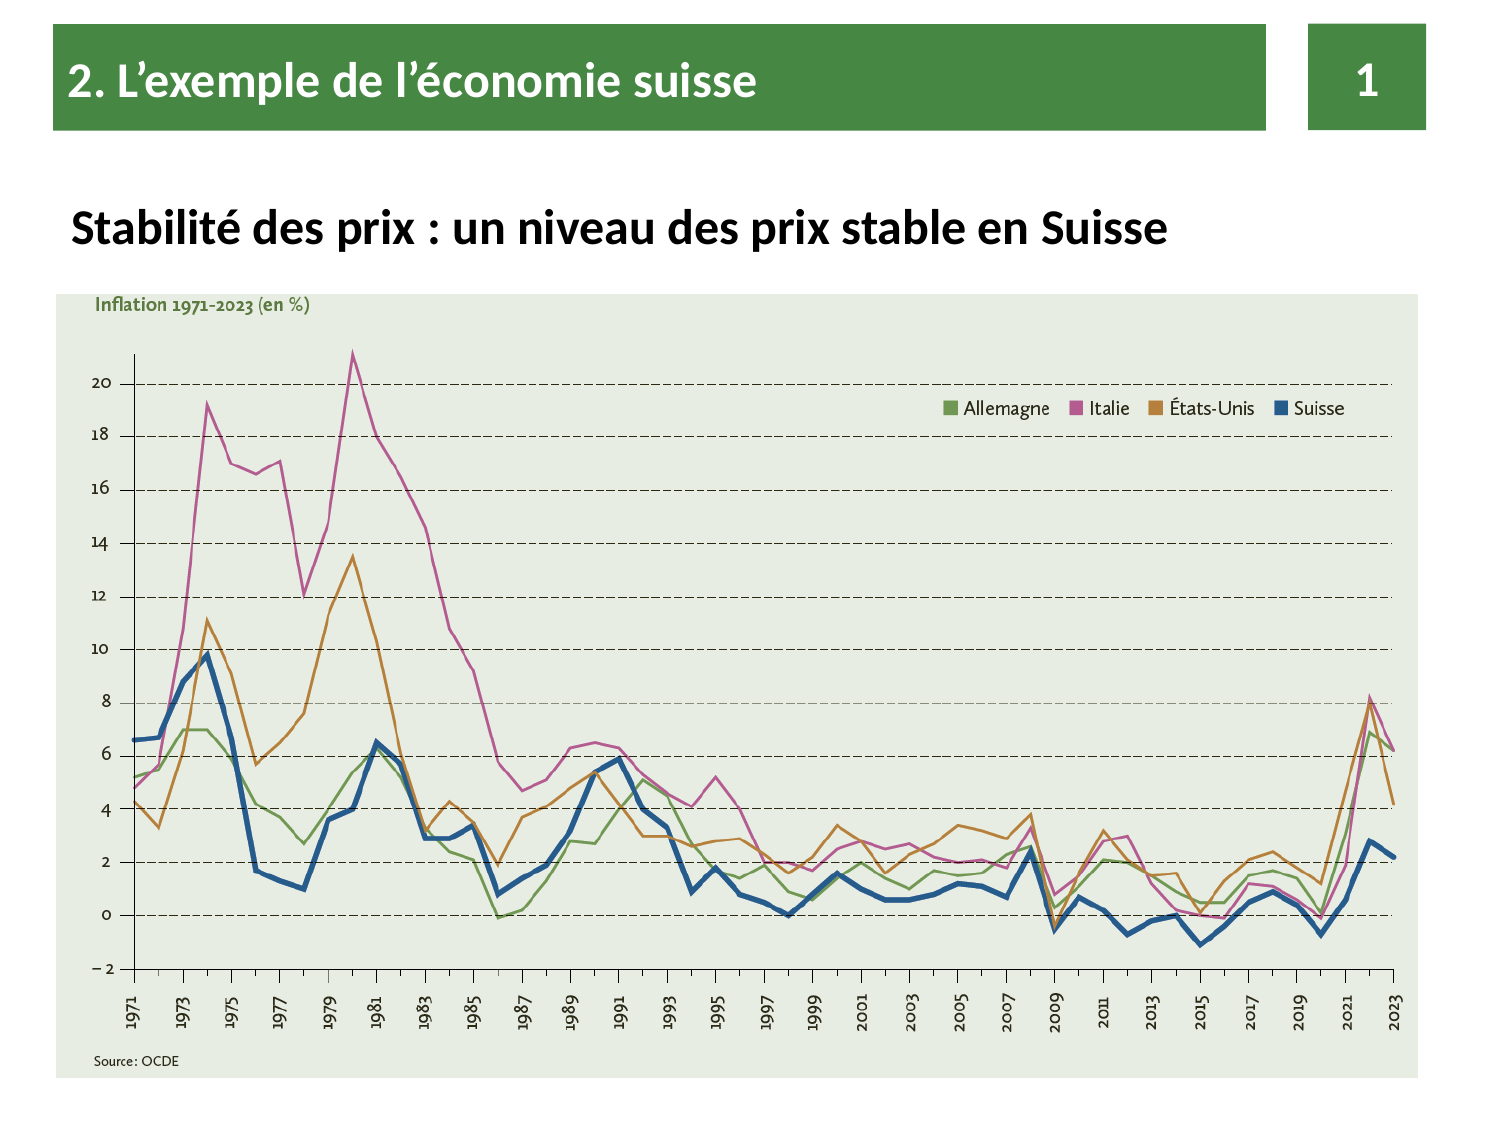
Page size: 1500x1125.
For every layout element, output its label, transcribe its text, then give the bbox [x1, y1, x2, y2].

text_box 1 [1308, 23, 1427, 131]
text_box Stabilité des prix : un niveau des prix stable en Suisse [56, 187, 1418, 263]
picture [56, 294, 1418, 1078]
text_box [770, 176, 1424, 237]
text_box 2. L’exemple de l’économie suisse [53, 24, 1266, 131]
